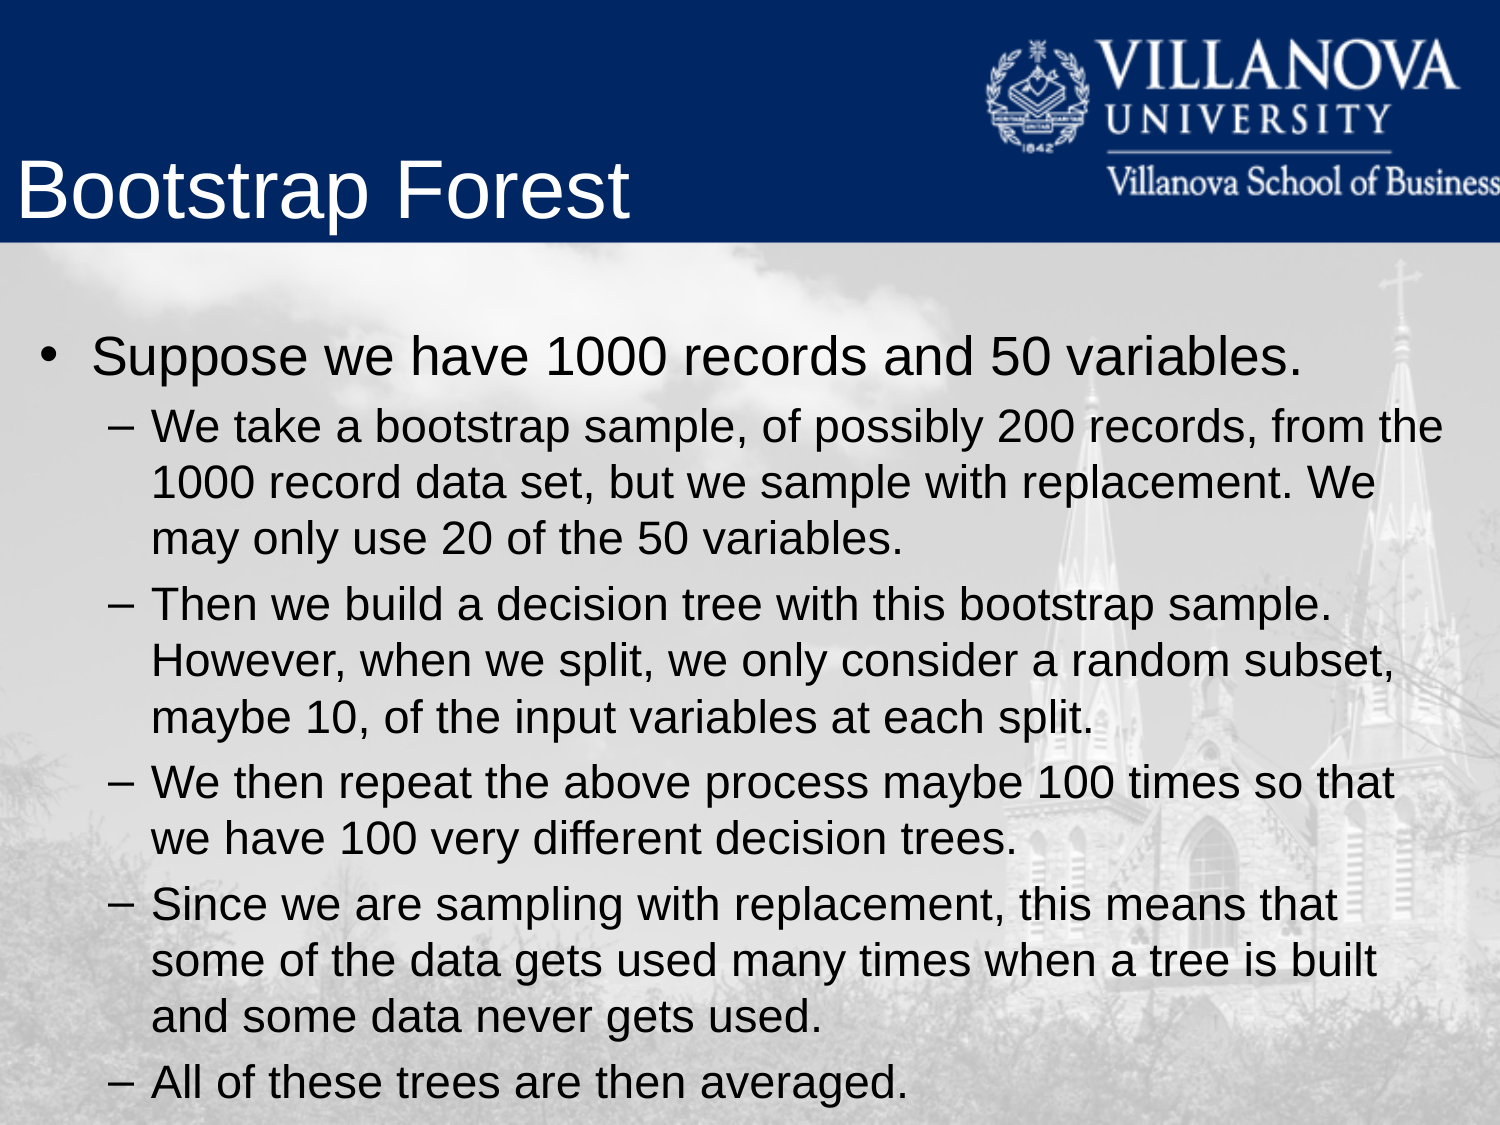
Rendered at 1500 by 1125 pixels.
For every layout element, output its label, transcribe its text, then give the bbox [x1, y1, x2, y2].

text_box Bootstrap Forest [0, 62, 1350, 250]
list Suppose we have 1000 records and 50 variables. We take a bootstrap sample, of possibly 200 records, from the 1000 record data set, but we sample with replacement. We may only use 20 of the 50 variables. Then we build a decision tree with this bootstrap sample. However, when we split, we only consider a random subset, maybe 10, of the input variables at each split. We then repeat the above process maybe 100 times so that we have 100 very different decision trees. Since we are sampling with replacement, this means that some of the data gets used many times when a tree is built and some data never gets used. All of these trees are then averaged. [24, 312, 1475, 1125]
picture [0, 0, 1500, 1125]
